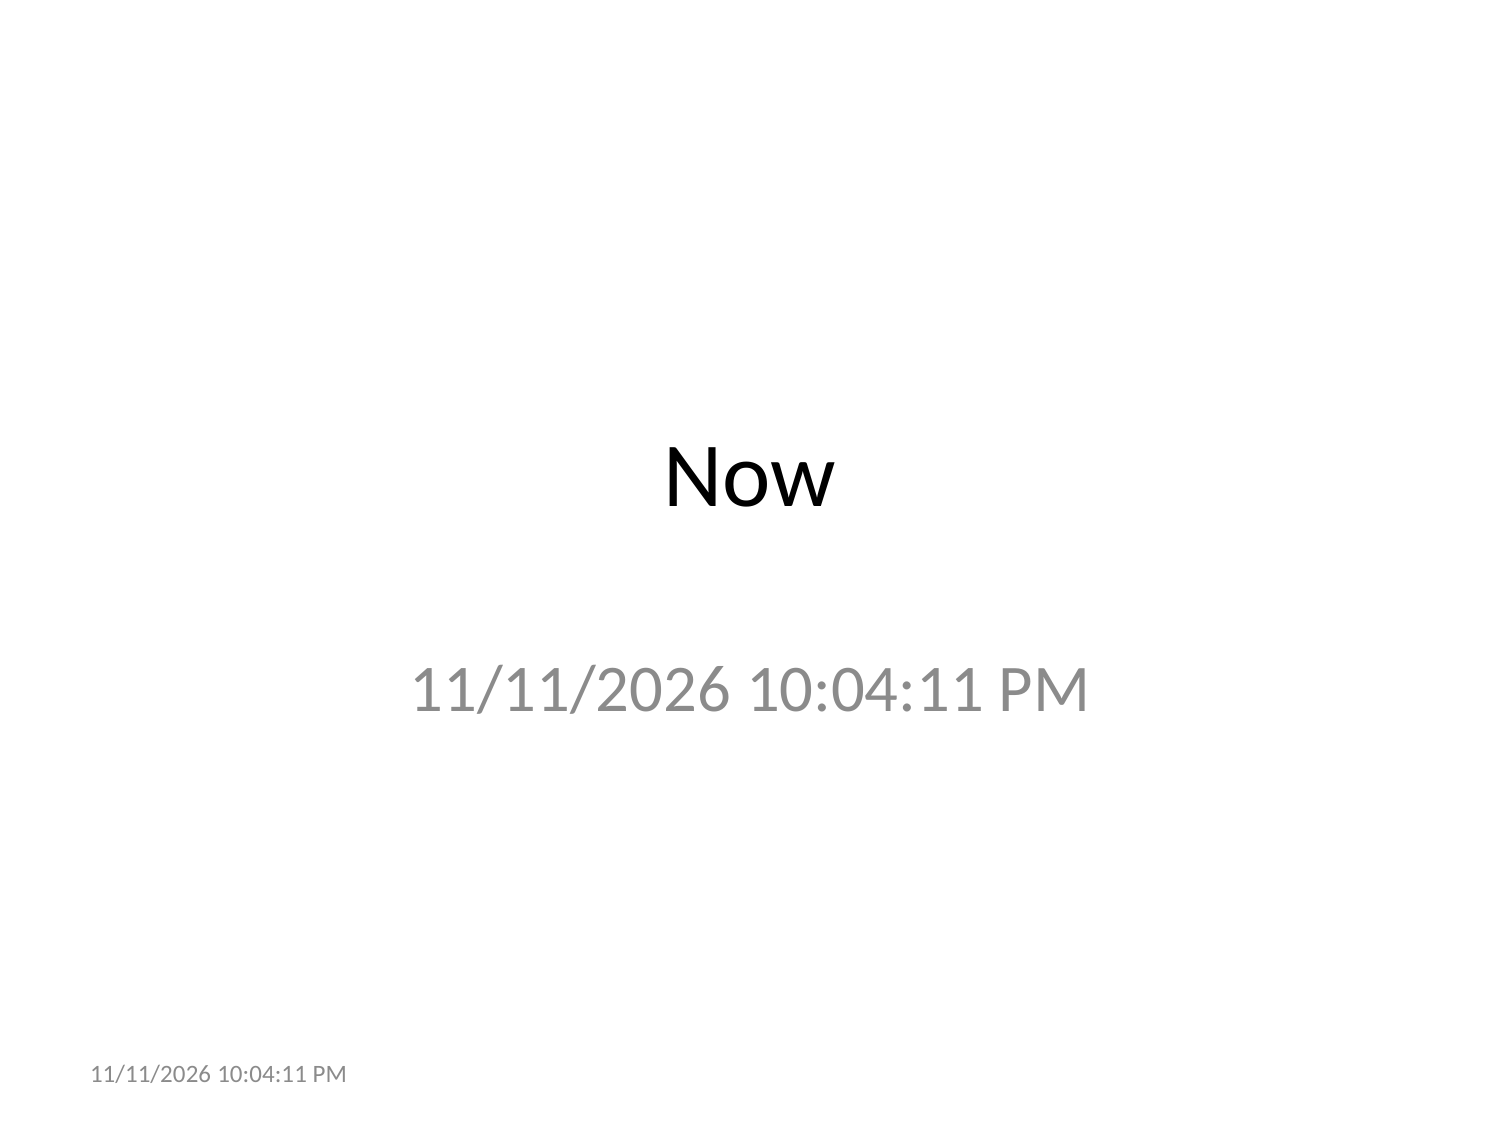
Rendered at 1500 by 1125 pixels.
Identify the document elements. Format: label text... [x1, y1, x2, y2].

subtitle 2011-12-19 10:20:04 AM [225, 637, 1275, 925]
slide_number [75, 1042, 425, 1103]
title Now [112, 349, 1388, 591]
